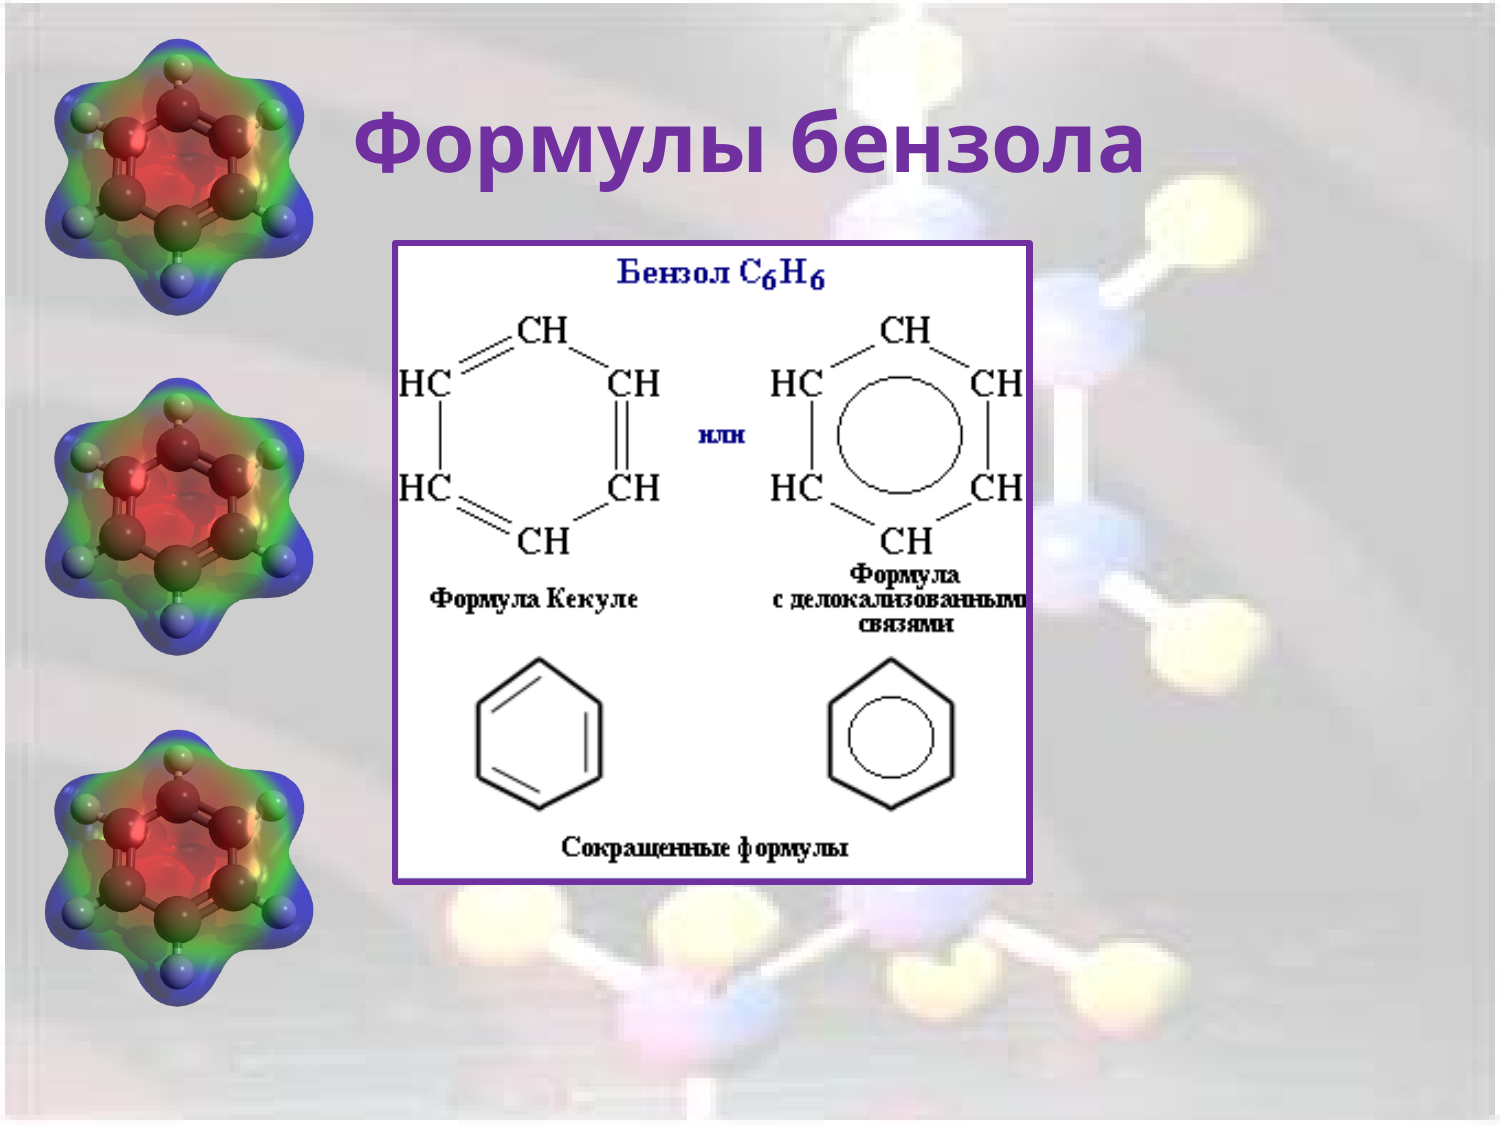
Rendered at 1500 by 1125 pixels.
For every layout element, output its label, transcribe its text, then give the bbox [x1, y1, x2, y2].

title Формулы бензола [355, 45, 1425, 233]
picture [0, 0, 1500, 1125]
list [398, 245, 1027, 880]
